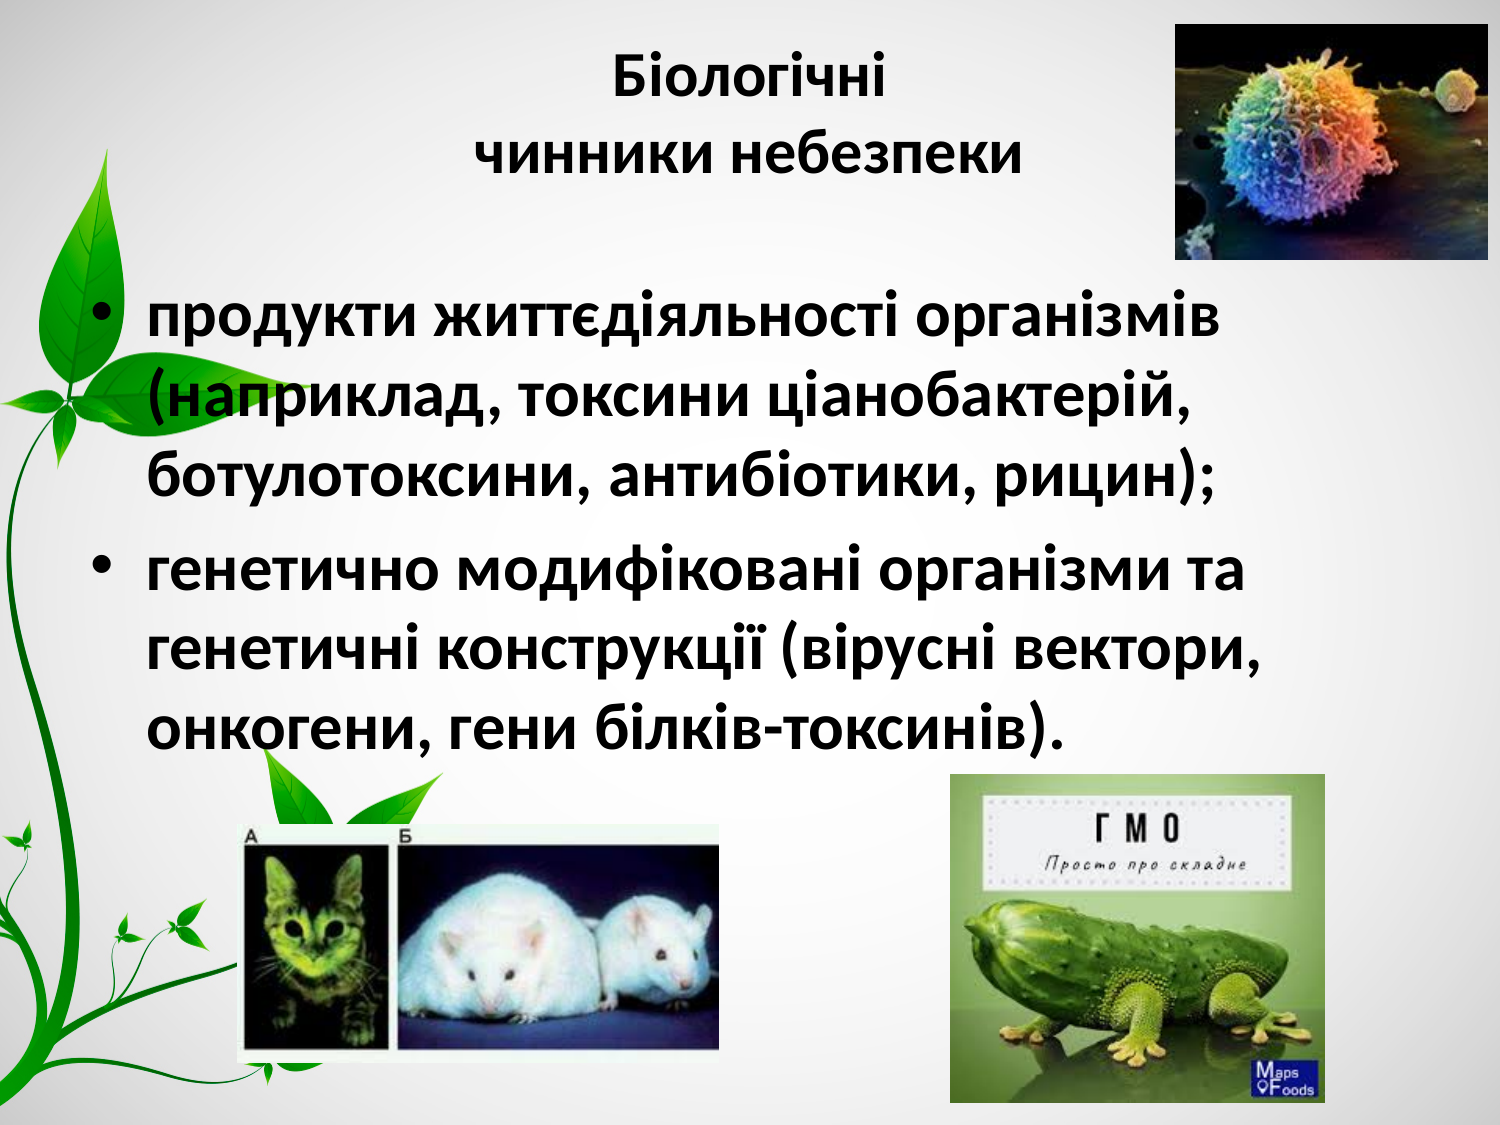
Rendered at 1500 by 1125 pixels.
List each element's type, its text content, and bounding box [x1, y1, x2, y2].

picture [0, 0, 1500, 1125]
list продукти життєдіяльності організмів (наприклад, токсини ціанобактерій, ботулотоксини, антибіотики, рицин); генетично модифіковані організми та генетичні конструкції (вірусні вектори, онкогени, гени білків-токсинів). [75, 262, 1425, 1005]
title Біологічні чинники небезпеки [75, 24, 1173, 195]
